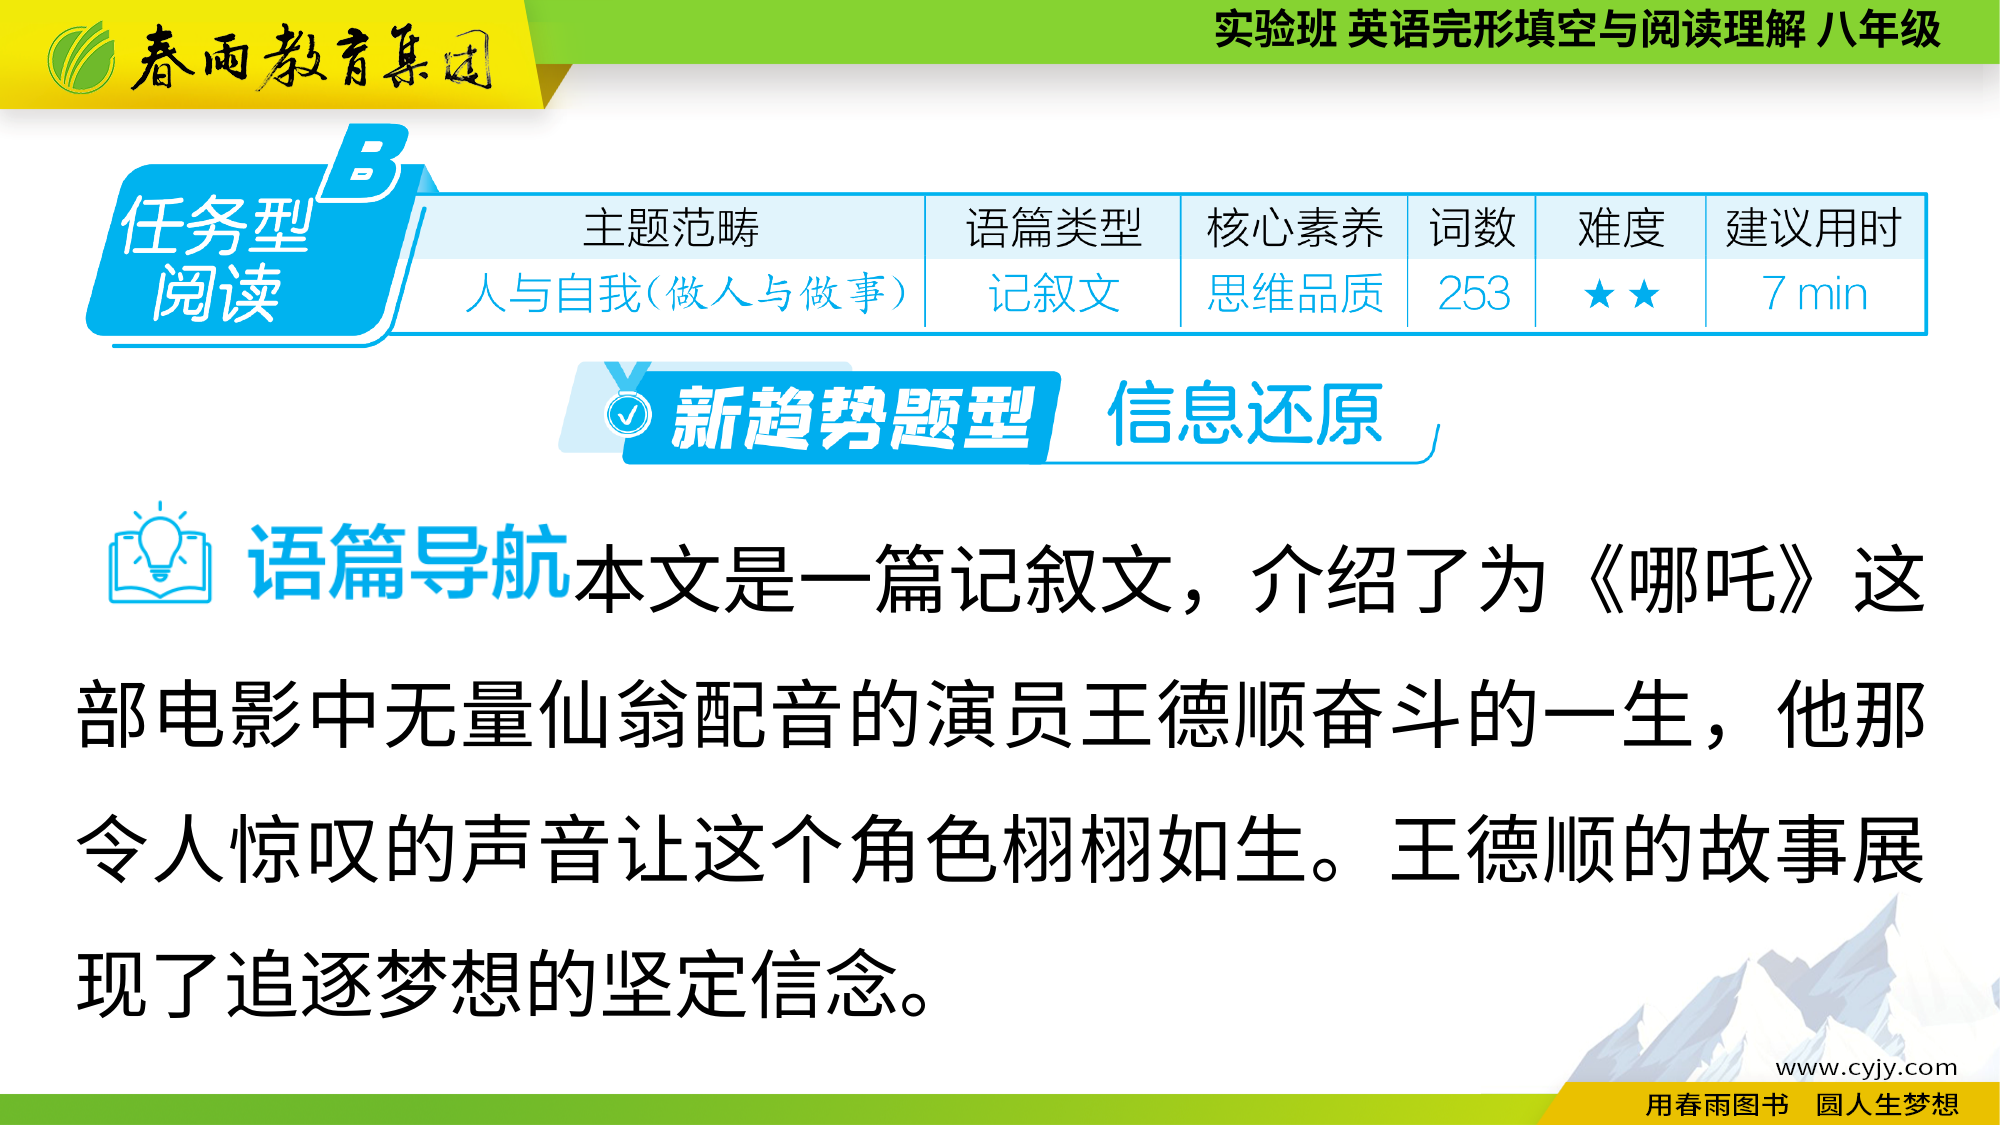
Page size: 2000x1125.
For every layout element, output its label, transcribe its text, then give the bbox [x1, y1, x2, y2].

list 本文是一篇记叙文，介绍了为《哪吒》这部电影中无量仙翁配音的演员王德顺奋斗的一生，他那令人惊叹的声音让这个角色栩栩如生。王德顺的故事展现了追逐梦想的坚定信念。 [59, 479, 1944, 1024]
picture [0, 0, 2000, 1125]
